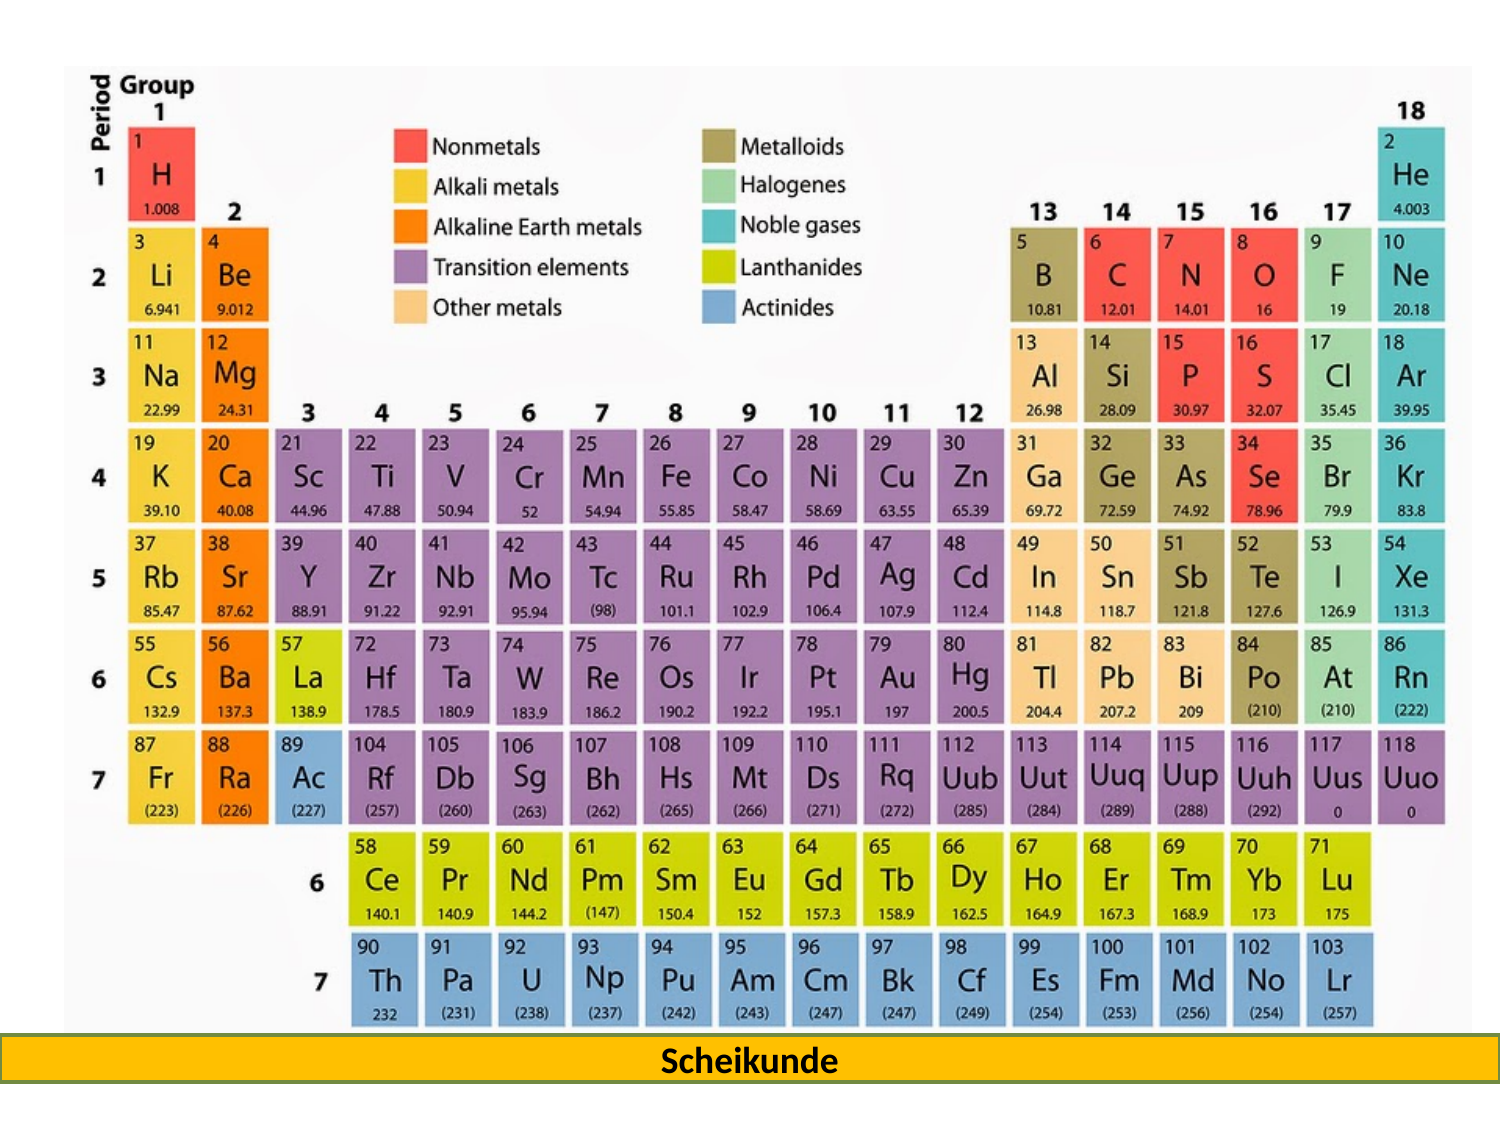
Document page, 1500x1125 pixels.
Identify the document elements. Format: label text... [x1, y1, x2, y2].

picture [64, 66, 1472, 1037]
text_box Scheikunde [0, 1033, 1500, 1084]
